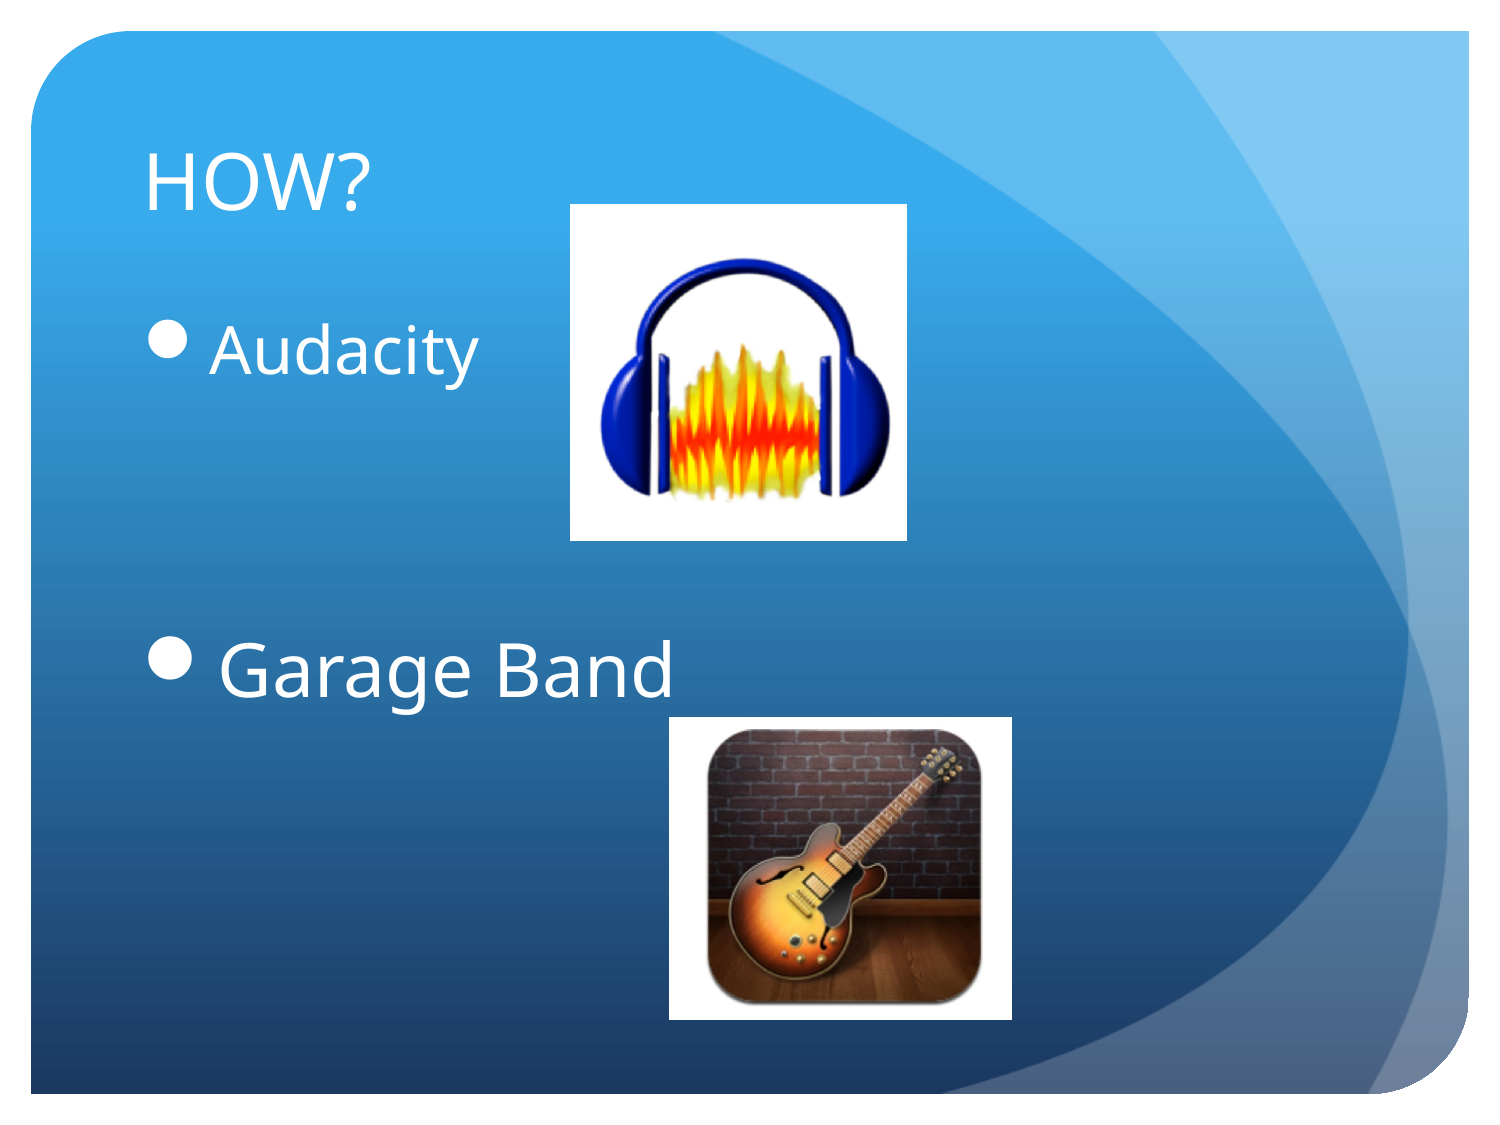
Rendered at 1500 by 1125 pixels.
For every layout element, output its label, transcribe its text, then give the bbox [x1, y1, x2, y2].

picture [24, 30, 1473, 1094]
list Audacity Garage Band [127, 299, 1372, 991]
title HOW? [127, 62, 1372, 234]
